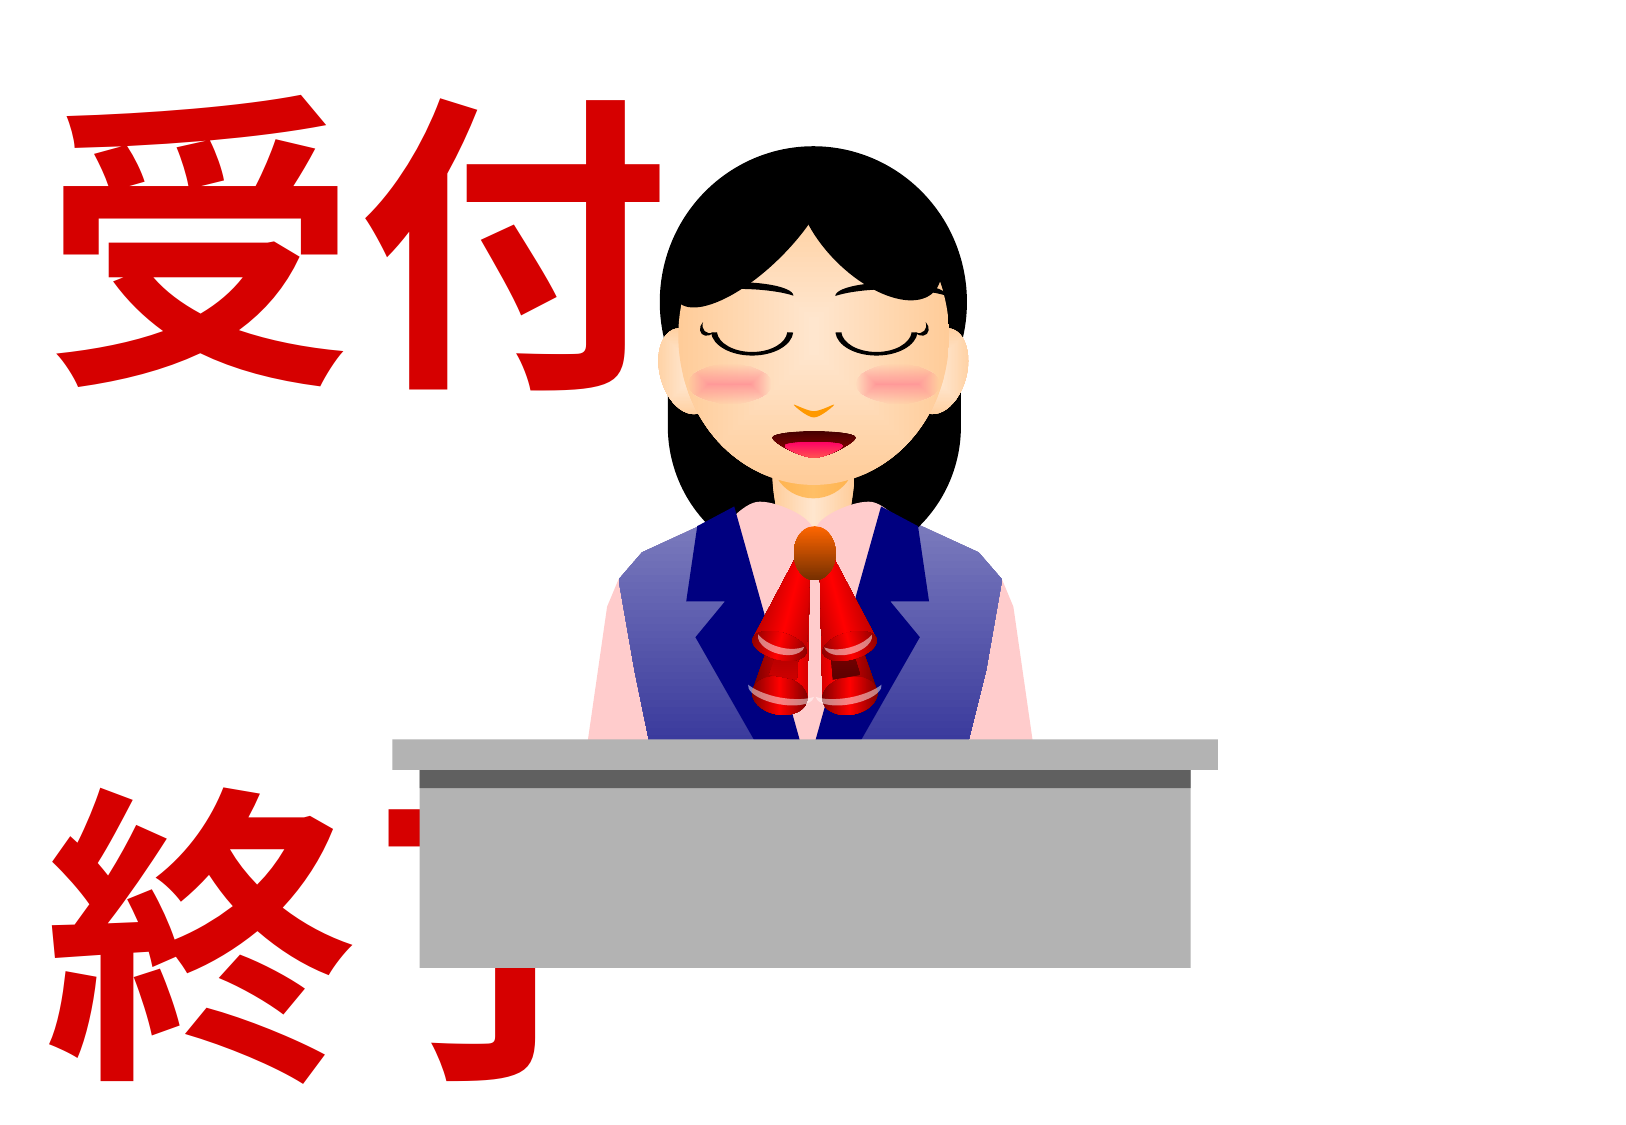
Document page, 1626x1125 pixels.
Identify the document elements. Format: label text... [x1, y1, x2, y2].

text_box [392, 146, 1219, 969]
text_box 終了 [29, 733, 1581, 1124]
text_box 受付 [29, 42, 1581, 432]
